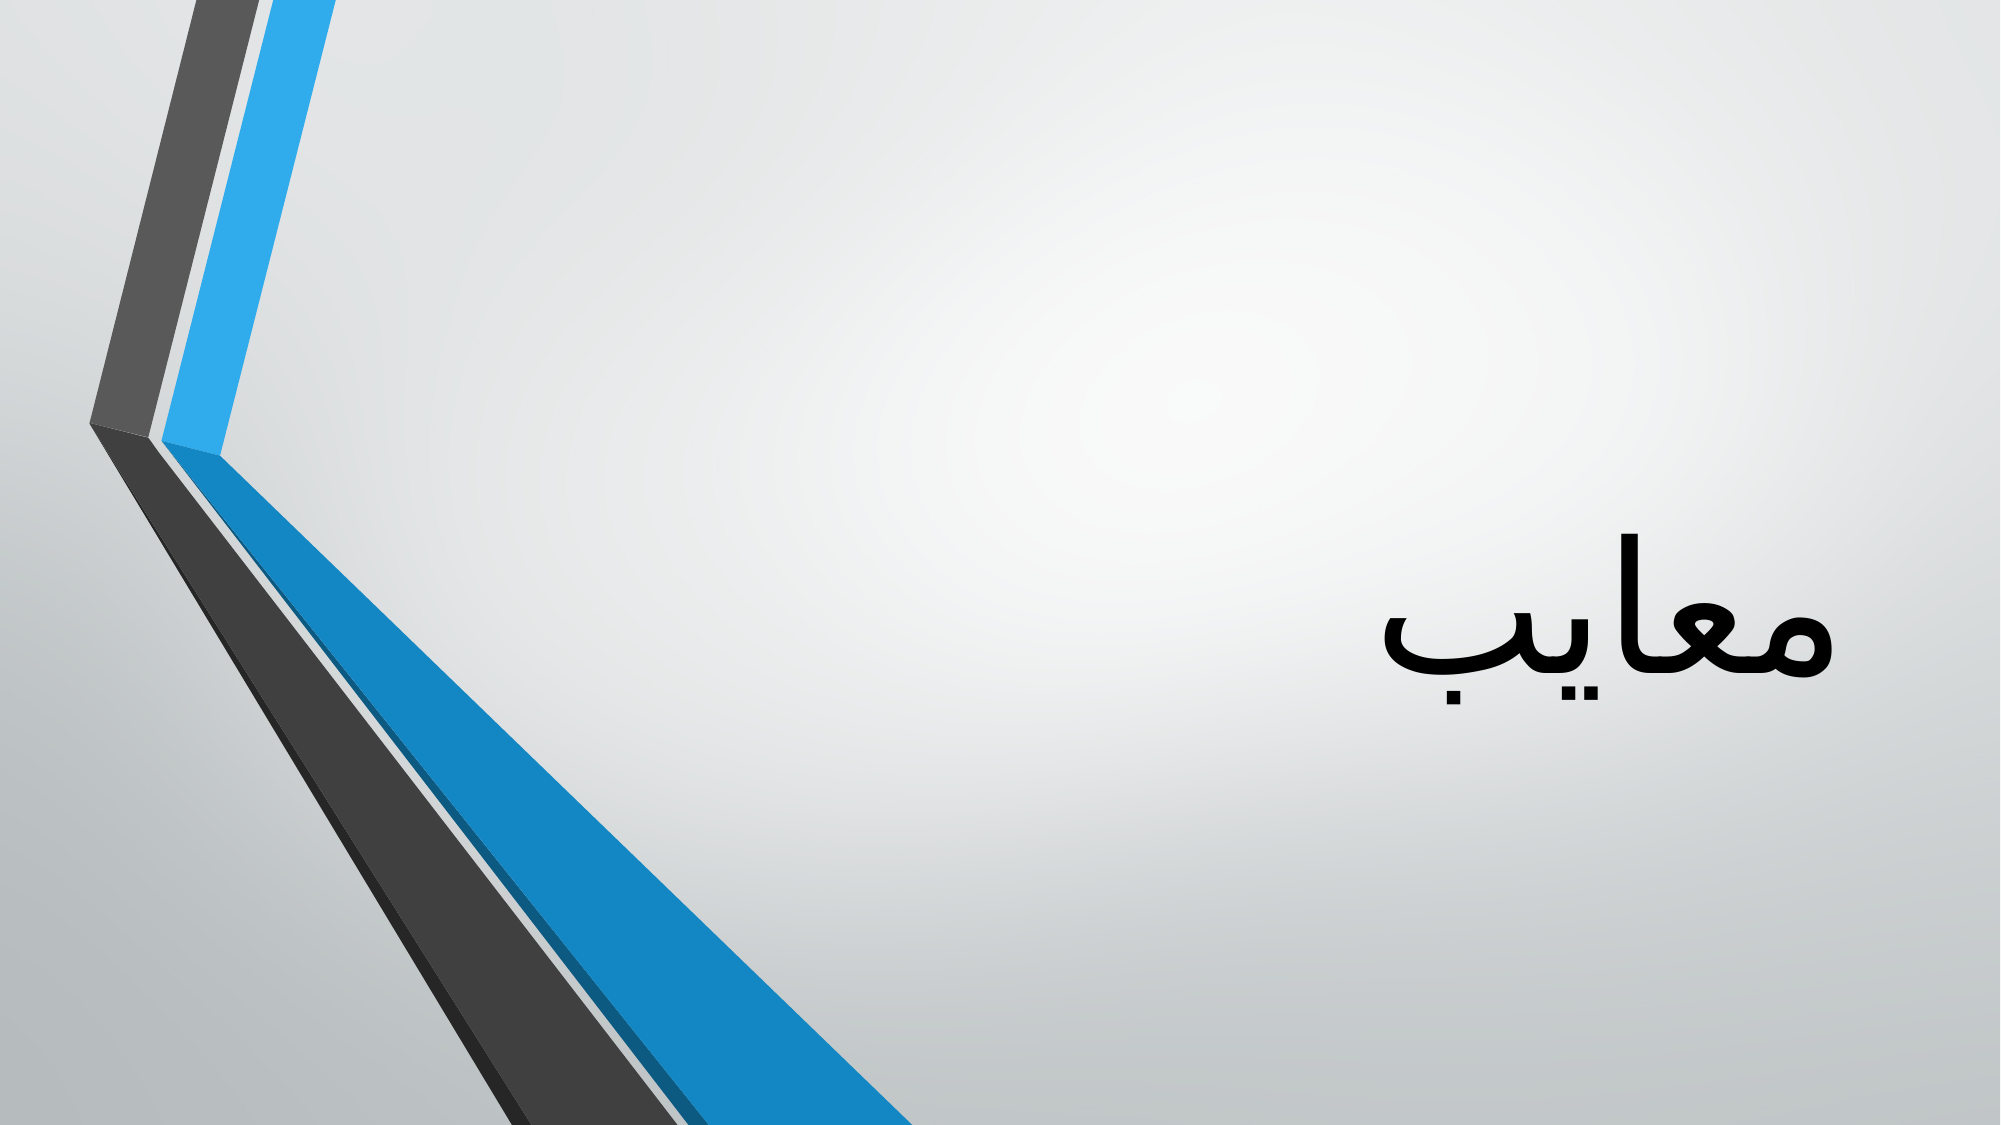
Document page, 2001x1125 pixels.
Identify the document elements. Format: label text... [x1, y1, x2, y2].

title معایب [1299, 358, 1922, 718]
